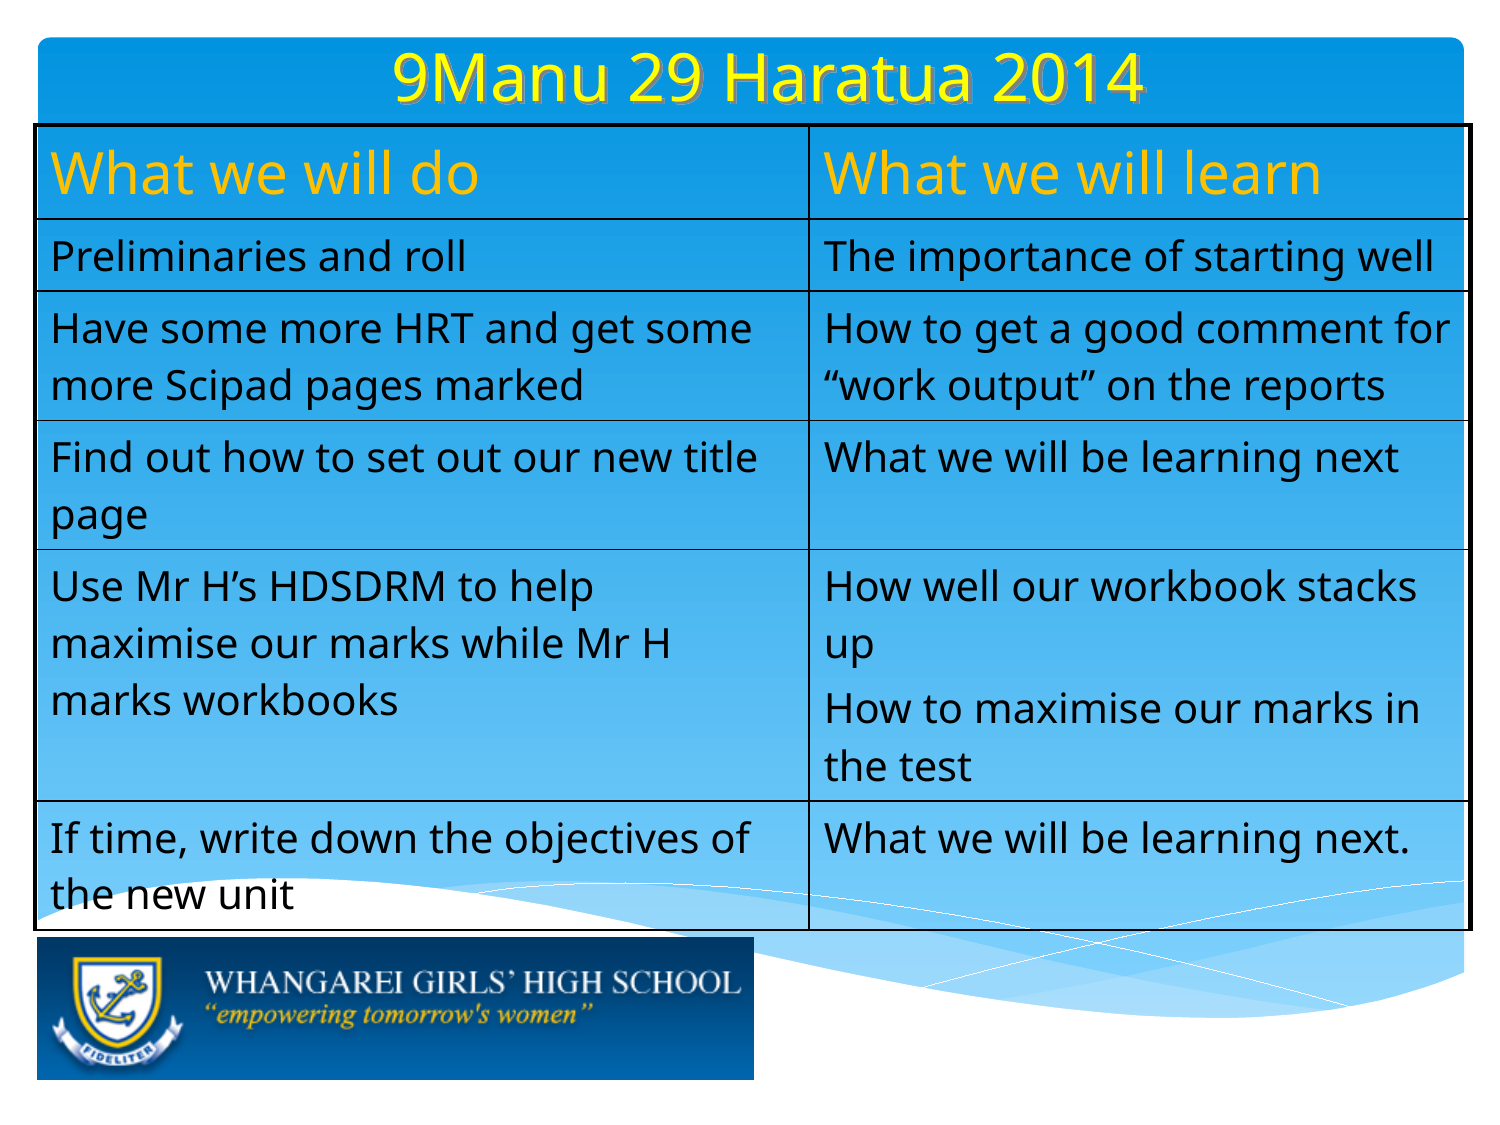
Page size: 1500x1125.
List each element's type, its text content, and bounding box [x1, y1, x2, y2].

table_cell What we will be learning next [810, 421, 1468, 549]
table_header What we will do [37, 127, 808, 218]
table_cell Preliminaries and roll [37, 220, 808, 290]
table_cell Have some more HRT and get some more Scipad pages marked [37, 292, 808, 420]
table_cell How to get a good comment for “work output” on the reports [810, 292, 1468, 420]
table_cell What we will be learning next. [810, 802, 1468, 929]
picture [37, 937, 754, 1080]
table_cell Use Mr H’s HDSDRM to help maximise our marks while Mr H marks workbooks [37, 550, 808, 800]
table_cell If time, write down the objectives of the new unit [37, 802, 808, 929]
table_cell How well our workbook stacks up How to maximise our marks in the test [810, 550, 1468, 800]
text_box 9Manu 29 Haratua 2014 [162, 24, 1375, 123]
table_cell The importance of starting well [810, 220, 1468, 290]
table_cell Find out how to set out our new title page [37, 421, 808, 549]
table_header What we will learn [810, 127, 1468, 218]
